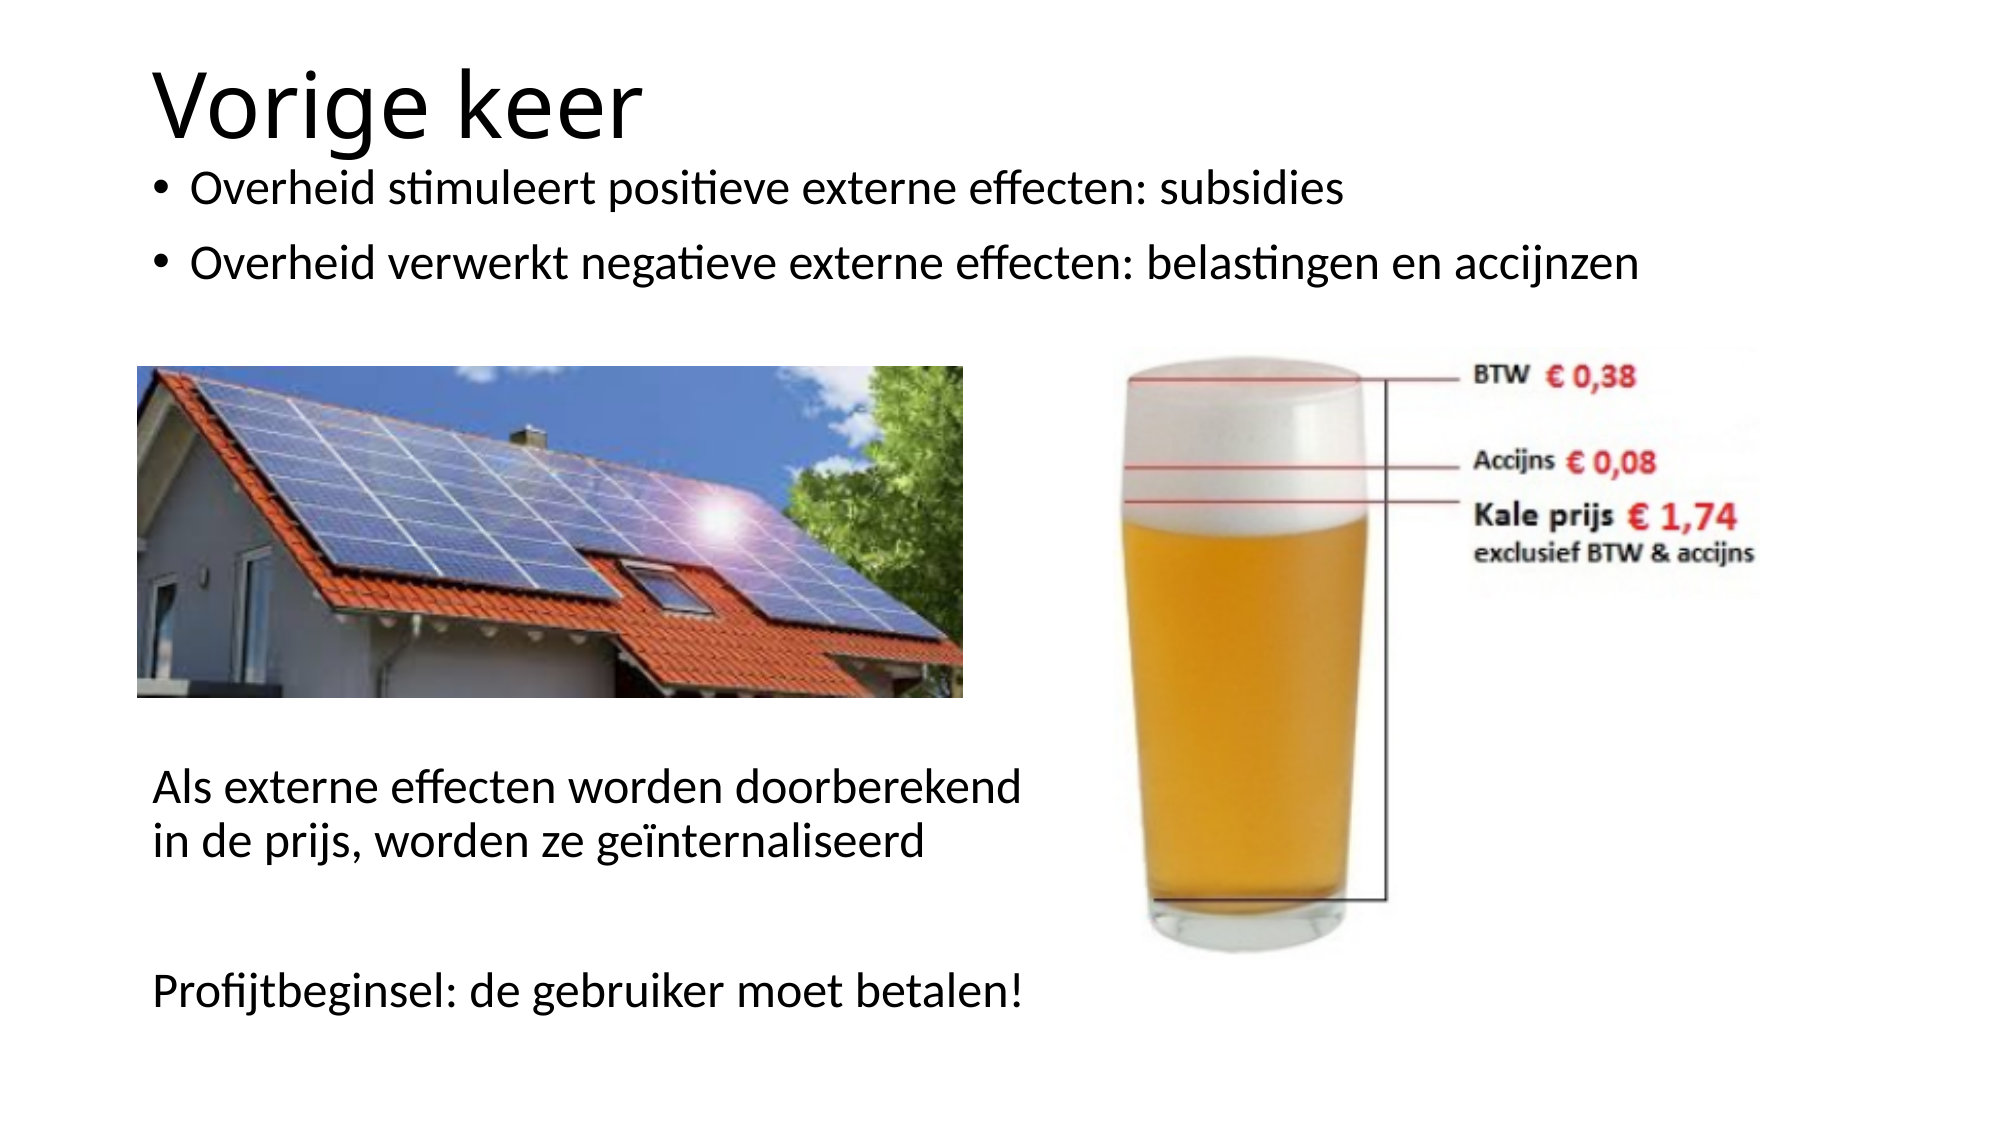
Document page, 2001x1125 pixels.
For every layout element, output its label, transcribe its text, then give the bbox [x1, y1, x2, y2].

title Vorige keer [137, 0, 1863, 154]
picture [1113, 346, 1760, 961]
list Overheid stimuleert positieve externe effecten: subsidies Overheid verwerkt negatieve externe effecten: belastingen en accijnzen Als externe effecten worden doorberekend in de prijs, worden ze geïnternaliseerd Profijtbeginsel: de gebruiker moet betalen! [137, 154, 1924, 1125]
picture [137, 366, 963, 698]
